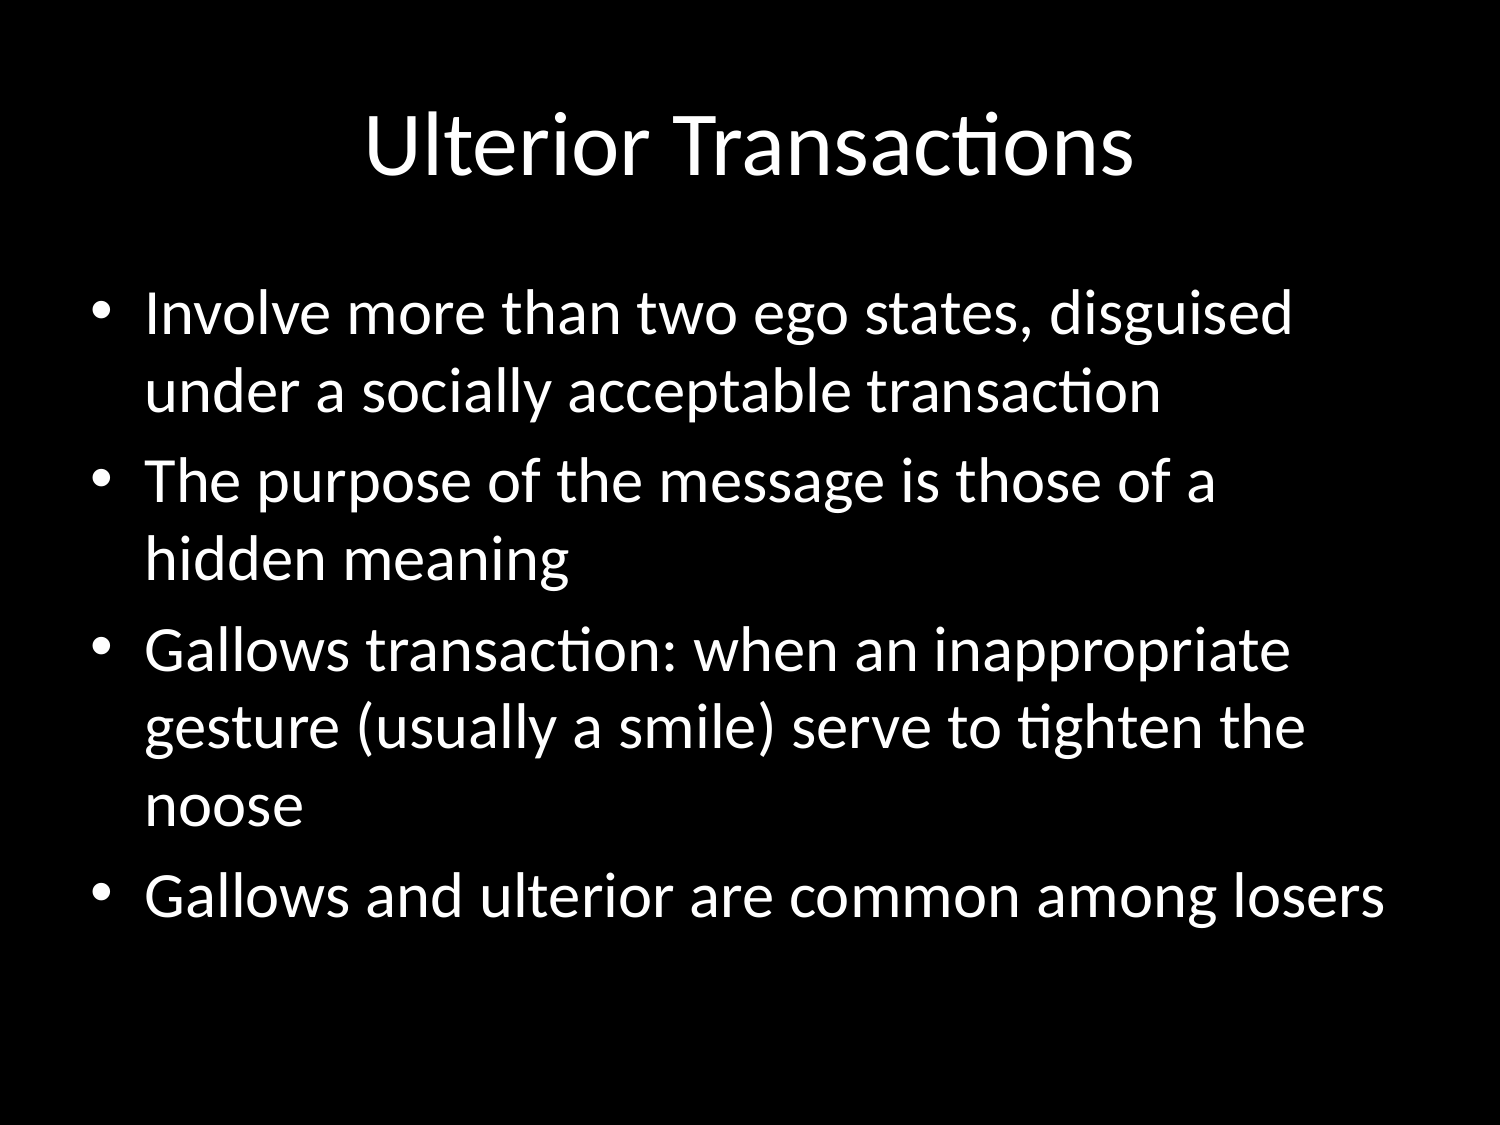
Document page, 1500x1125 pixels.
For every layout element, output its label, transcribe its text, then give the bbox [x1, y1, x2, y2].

title Ulterior Transactions [75, 45, 1425, 233]
list Involve more than two ego states, disguised under a socially acceptable transaction The purpose of the message is those of a hidden meaning Gallows transaction: when an inappropriate gesture (usually a smile) serve to tighten the noose Gallows and ulterior are common among losers [75, 262, 1425, 1005]
